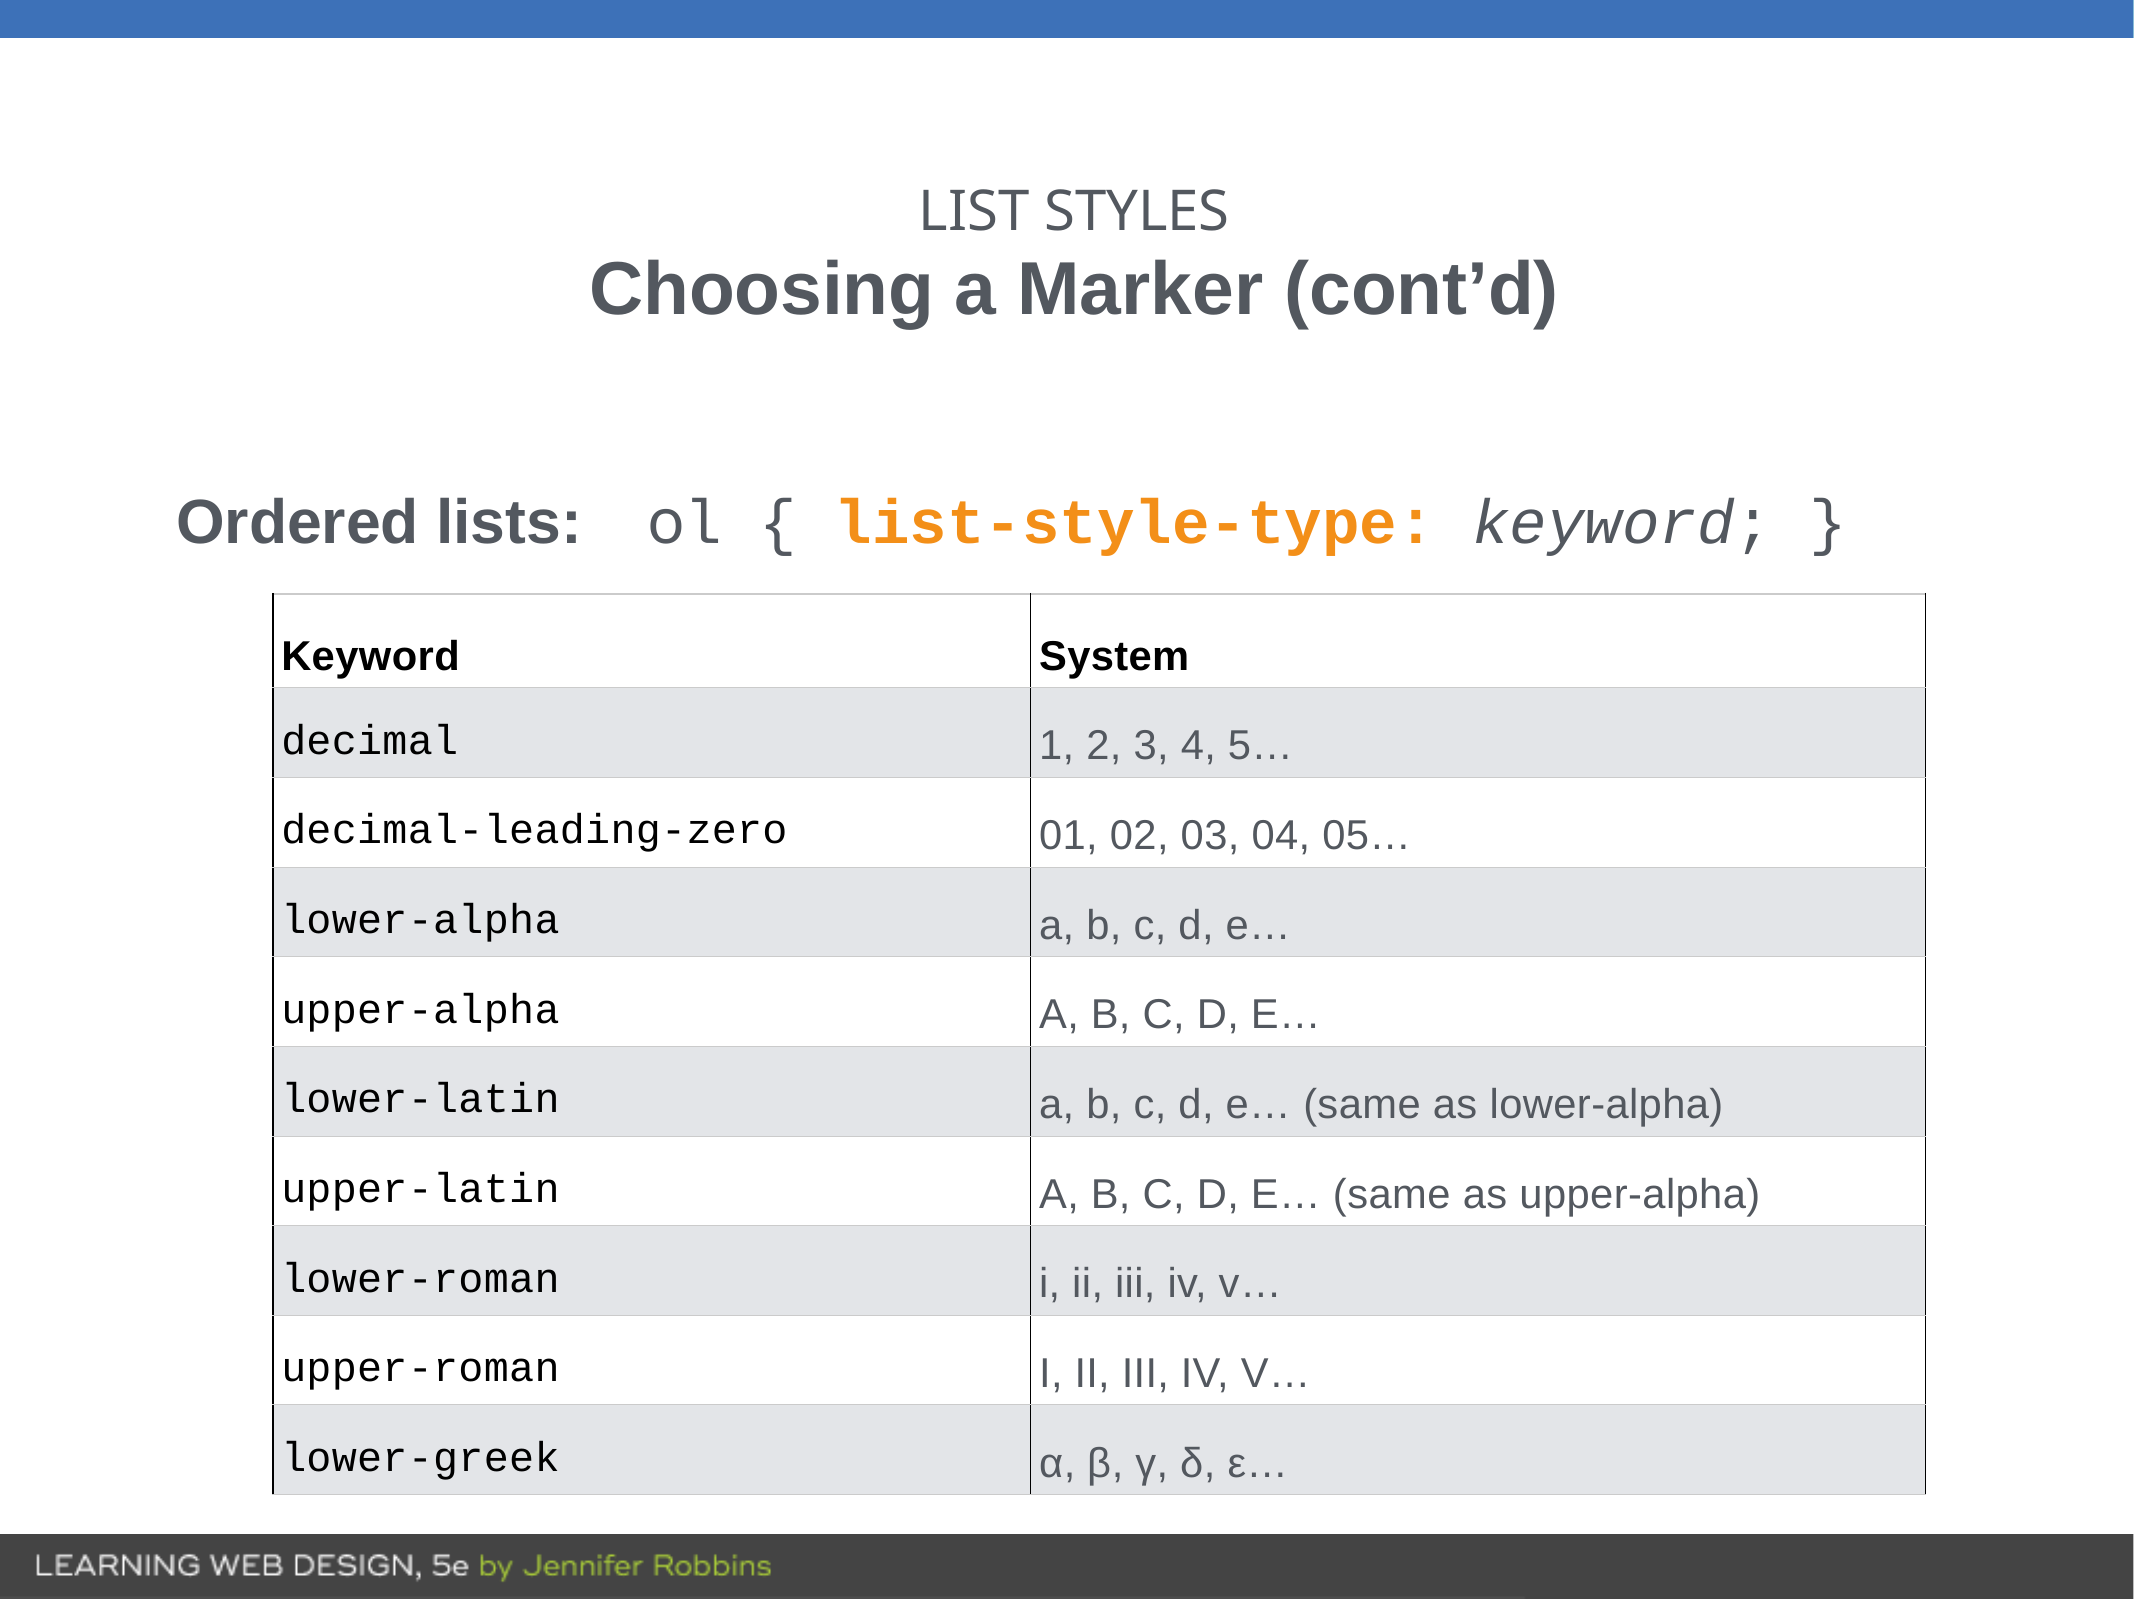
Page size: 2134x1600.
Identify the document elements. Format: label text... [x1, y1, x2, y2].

table_cell A, B, C, D, E… [1031, 957, 1925, 1046]
table_cell decimal [274, 688, 1030, 777]
table_cell A, B, C, D, E… (same as upper-alpha) [1031, 1137, 1925, 1225]
table_cell upper-latin [274, 1137, 1030, 1225]
table_cell 01, 02, 03, 04, 05… [1031, 778, 1925, 867]
table_cell upper-roman [274, 1316, 1030, 1404]
table_cell I, II, III, IV, V… [1031, 1316, 1925, 1404]
table_cell lower-latin [274, 1047, 1030, 1136]
table_cell α, β, γ, δ, ε… [1031, 1405, 1925, 1494]
table_cell lower-roman [274, 1226, 1030, 1315]
table_cell 1, 2, 3, 4, 5… [1031, 688, 1925, 777]
table_cell lower-greek [274, 1405, 1030, 1494]
text_box Ordered lists: ol { list-style-type: keyword; } [168, 472, 1856, 565]
table_header Keyword [274, 595, 1030, 687]
table_cell a, b, c, d, e… (same as lower-alpha) [1031, 1047, 1925, 1136]
text_box LIST STYLES Choosing a Marker (cont’d) [163, 72, 1985, 428]
table_cell a, b, c, d, e… [1031, 868, 1925, 956]
table_cell upper-alpha [274, 957, 1030, 1046]
table_cell lower-alpha [274, 868, 1030, 956]
table_cell i, ii, iii, iv, v… [1031, 1226, 1925, 1315]
table_cell decimal-leading-zero [274, 778, 1030, 867]
table_header System [1031, 595, 1925, 687]
picture [0, 1534, 2134, 1599]
